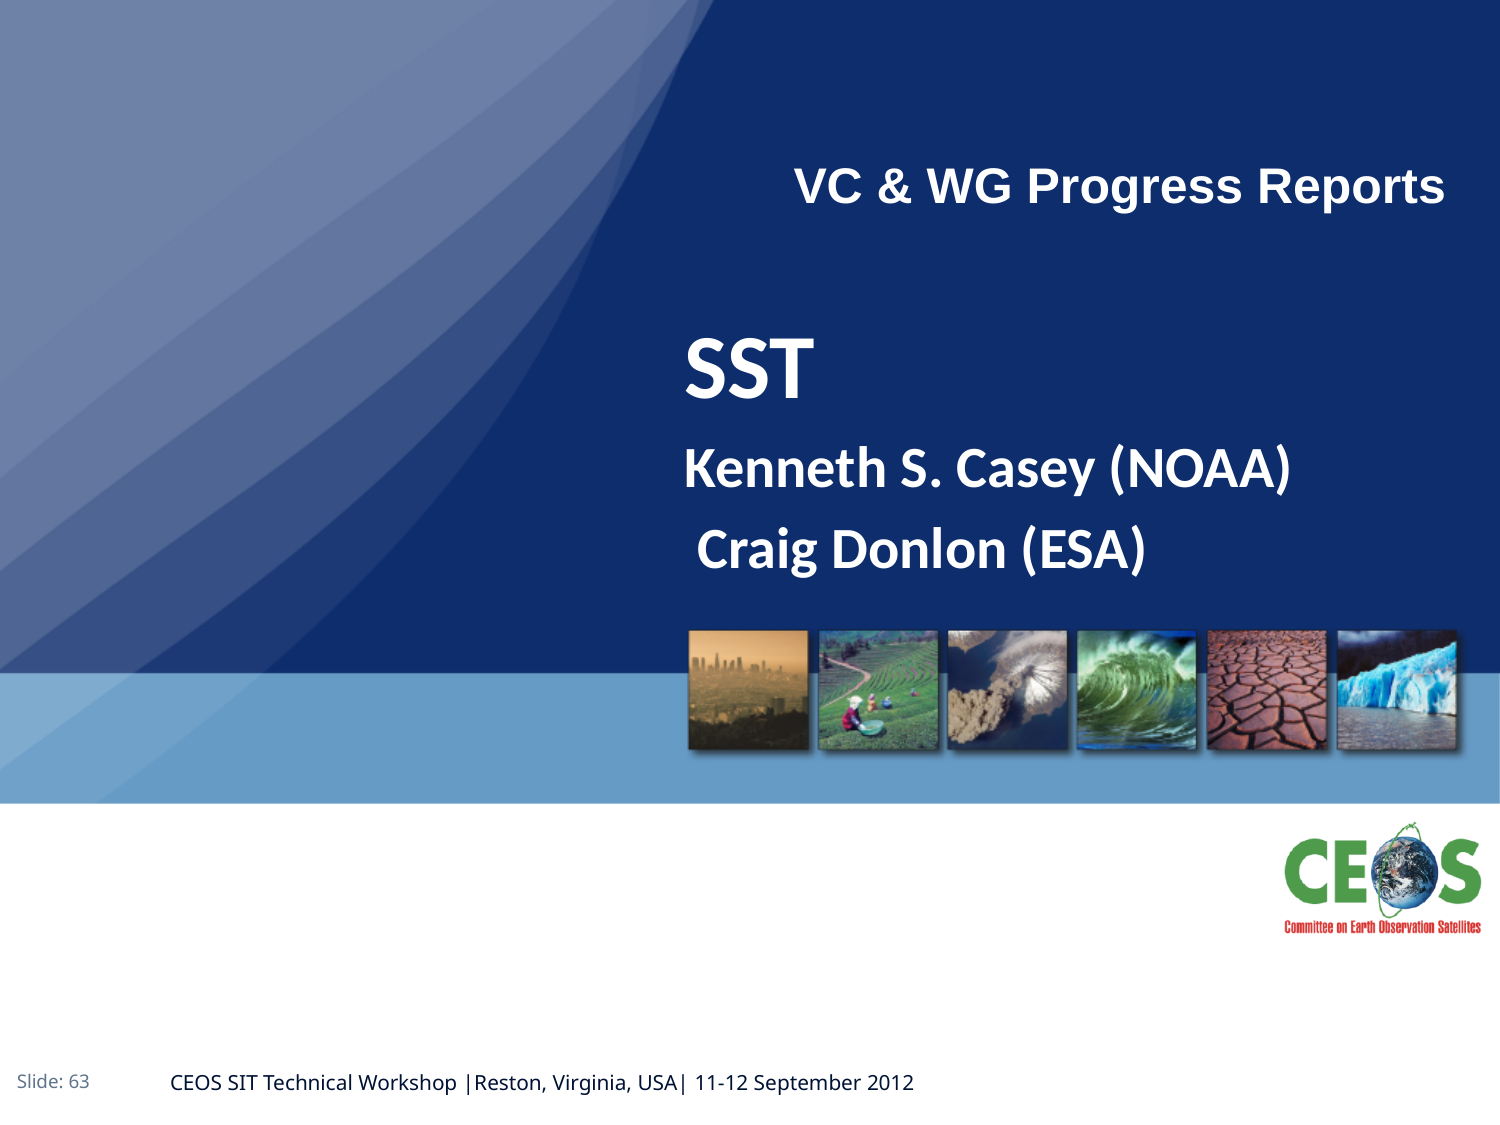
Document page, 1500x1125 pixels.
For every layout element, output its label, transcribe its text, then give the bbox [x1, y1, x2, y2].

picture [0, 0, 1500, 1125]
subtitle SST Kenneth S. Casey (NOAA) Craig Donlon (ESA) [669, 299, 1462, 599]
title VC & WG Progress Reports [671, 27, 1462, 222]
